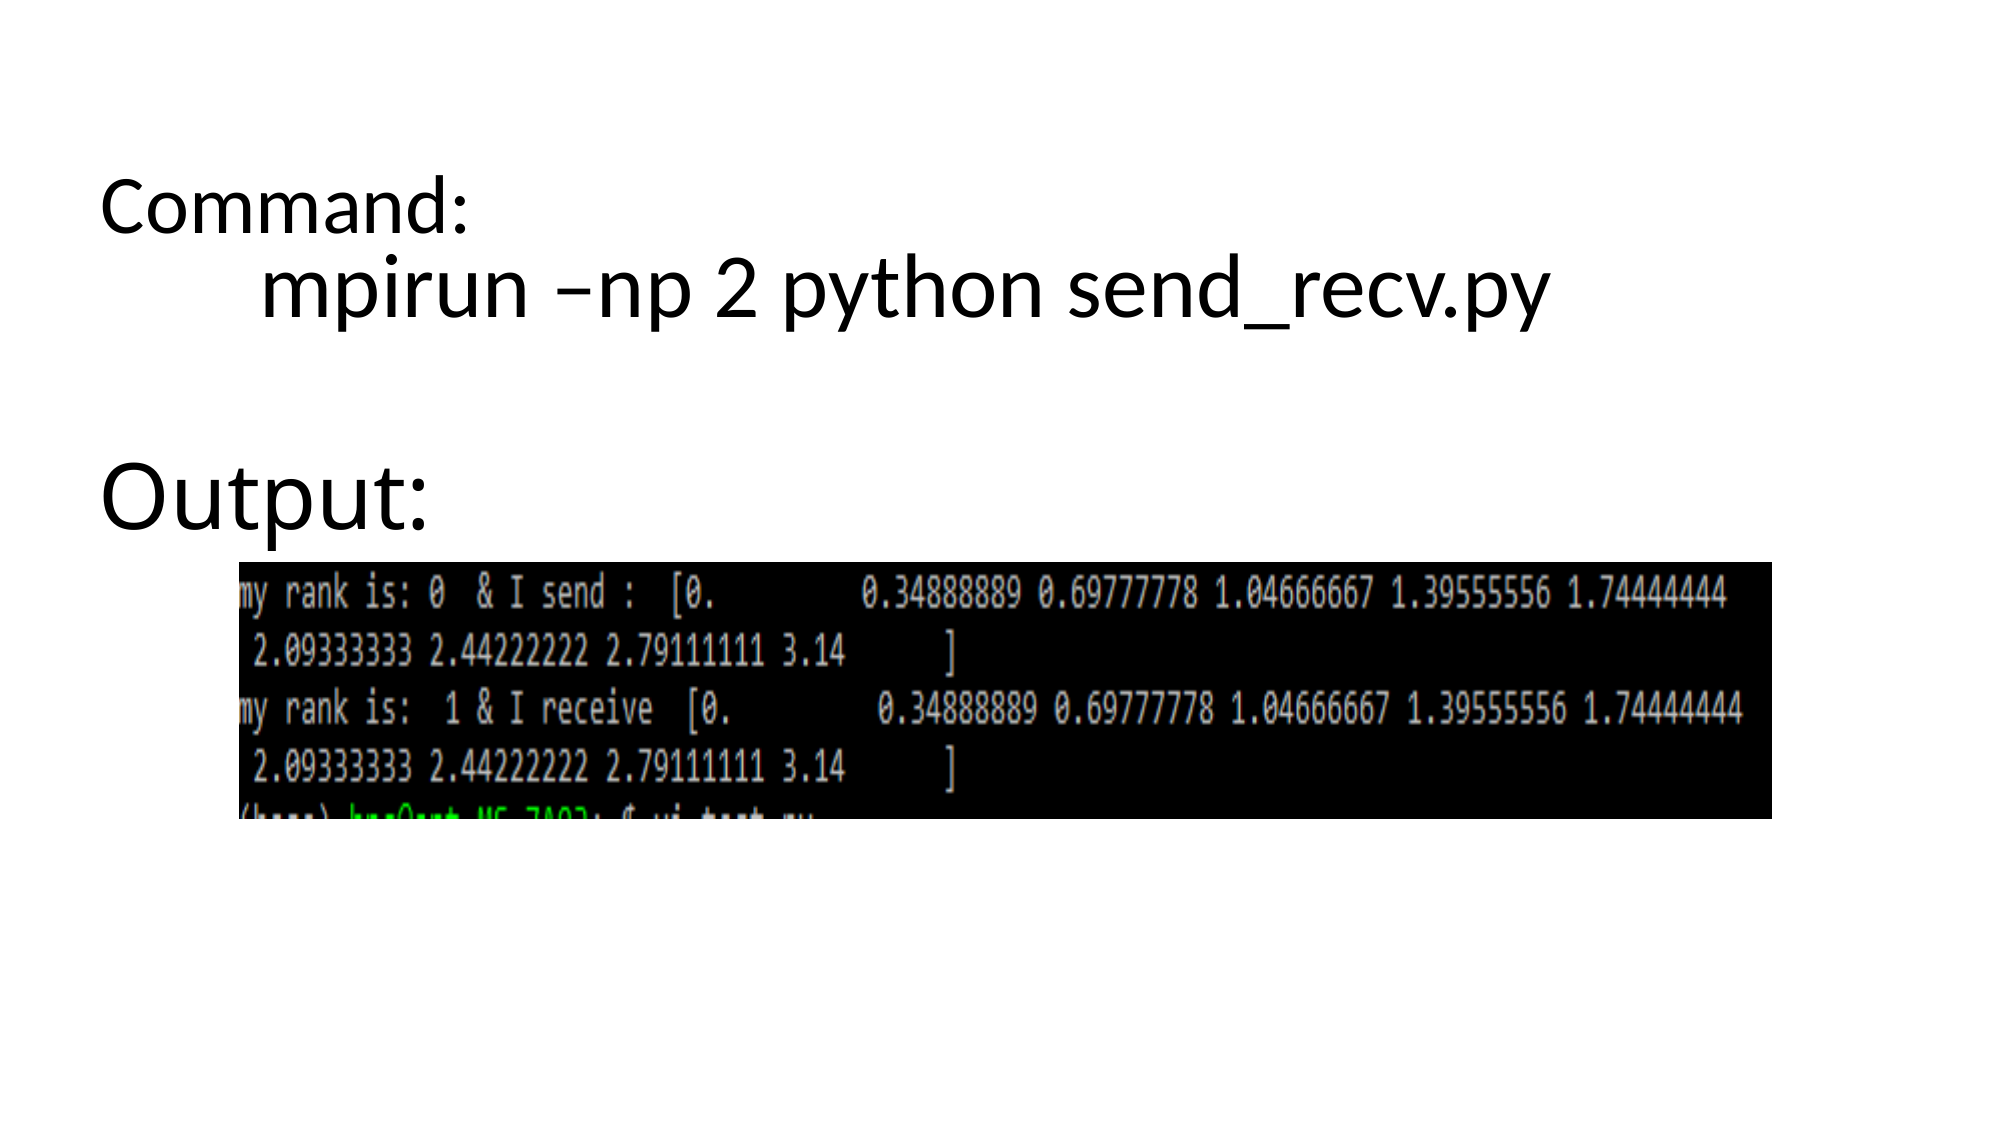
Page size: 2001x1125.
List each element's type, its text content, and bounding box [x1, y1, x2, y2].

text_box Command: [86, 142, 488, 258]
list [239, 562, 1772, 819]
title Output: [83, 436, 1809, 563]
text_box mpirun –np 2 python send_recv.py [244, 218, 1569, 344]
